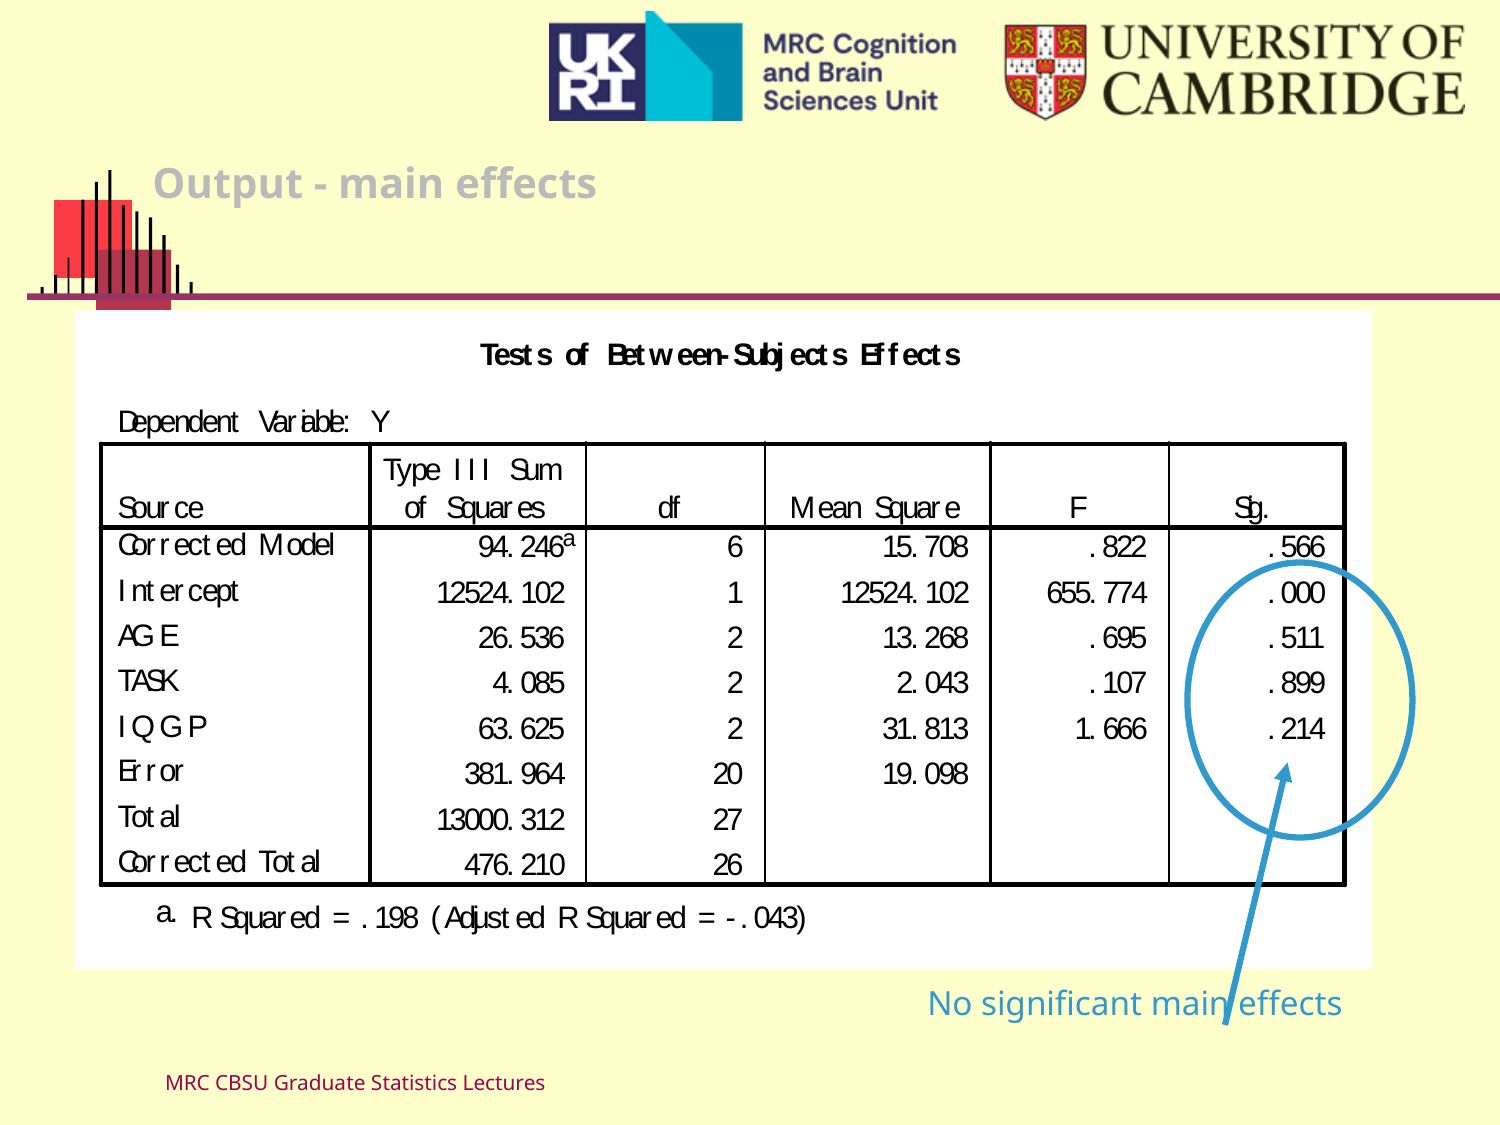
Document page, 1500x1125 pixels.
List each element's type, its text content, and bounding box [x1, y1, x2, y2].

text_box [74, 310, 1426, 990]
picture [549, 11, 1465, 121]
text_box No significant main effects [912, 999, 1388, 1030]
footer MRC CBSU Graduate Statistics Lectures [149, 1062, 988, 1101]
title Output - main effects [137, 137, 988, 233]
